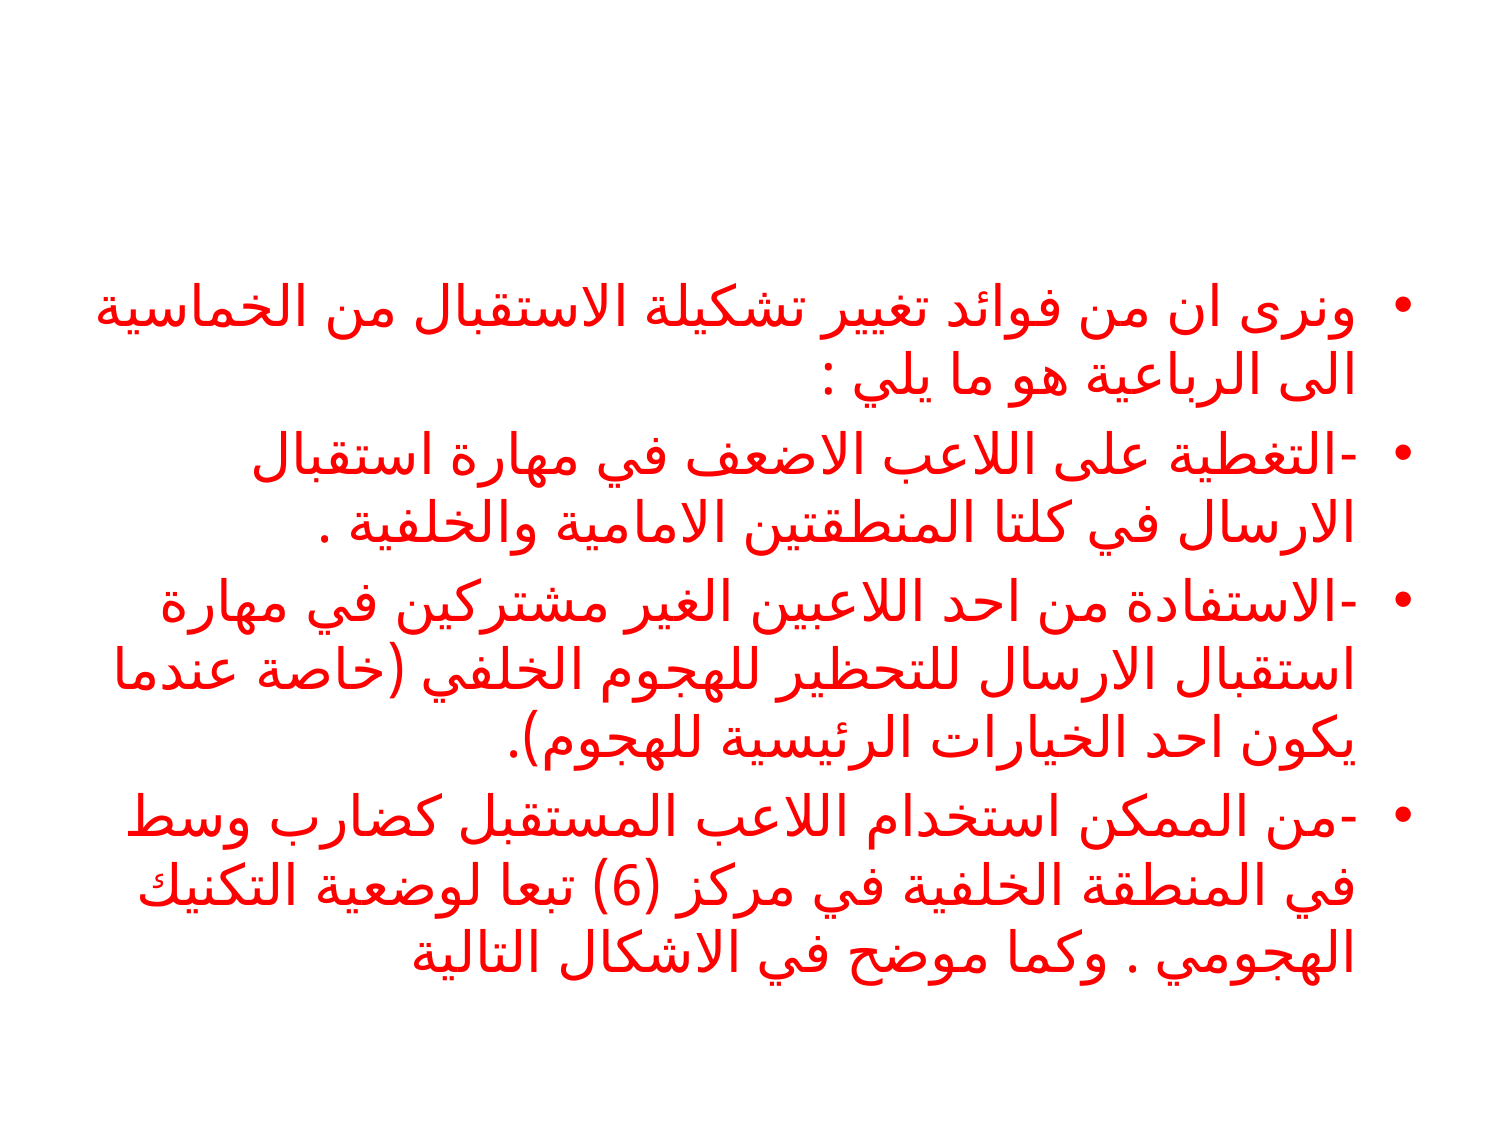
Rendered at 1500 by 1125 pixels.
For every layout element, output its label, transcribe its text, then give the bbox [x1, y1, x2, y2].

list ونرى ان من فوائد تغيير تشكيلة الاستقبال من الخماسية الى الرباعية هو ما يلي : - التغطية على اللاعب الاضعف في مهارة استقبال الارسال في كلتا المنطقتين الامامية والخلفية . - الاستفادة من احد اللاعبين الغير مشتركين في مهارة استقبال الارسال للتحظير للهجوم الخلفي (خاصة عندما يكون احد الخيارات الرئيسية للهجوم). - من الممكن استخدام اللاعب المستقبل كضارب وسط في المنطقة الخلفية في مركز (6) تبعا لوضعية التكنيك الهجومي . وكما موضح في الاشكال التالية [75, 262, 1425, 1005]
